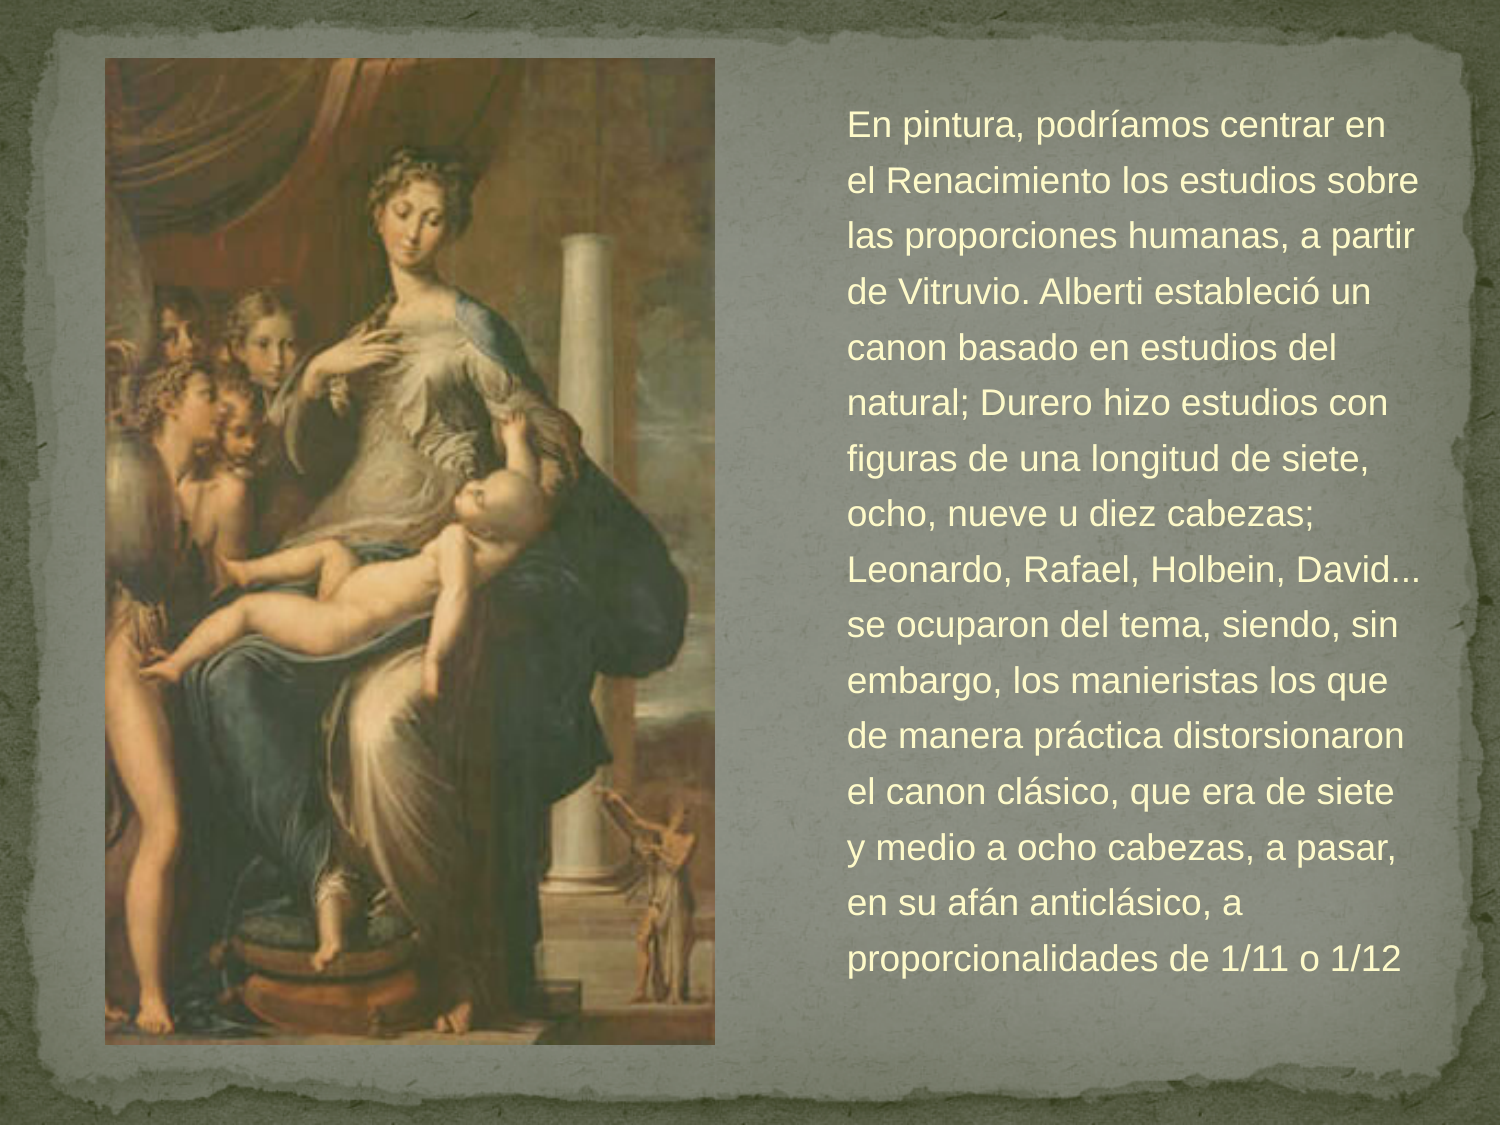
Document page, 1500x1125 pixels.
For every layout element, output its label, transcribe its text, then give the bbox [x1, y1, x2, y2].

list En pintura, podríamos centrar en el Renacimiento los estudios sobre las proporciones humanas, a partir de Vitruvio. Alberti estableció un canon basado en estudios del natural; Durero hizo estudios con figuras de una longitud de siete, ocho, nueve u diez cabezas; Leonardo, Rafael, Holbein, David... se ocuparon del tema, siendo, sin embargo, los manieristas los que de manera práctica distorsionaron el canon clásico, que era de siete y medio a ocho cabezas, a pasar, en su afán anticlásico, a proporcionalidades de 1/11 o 1/12 [832, 82, 1438, 997]
picture [105, 58, 715, 1045]
